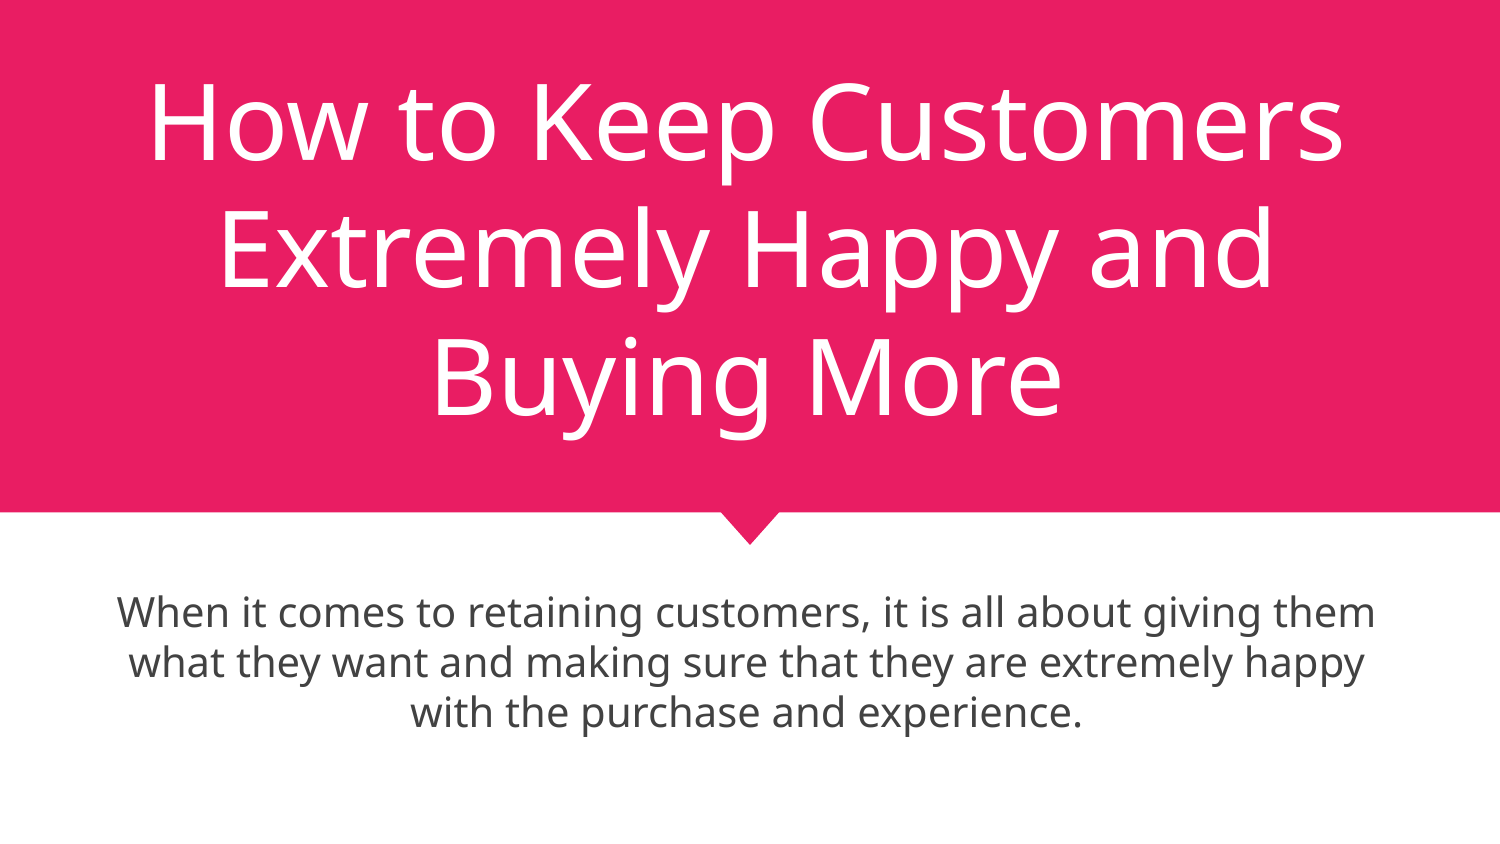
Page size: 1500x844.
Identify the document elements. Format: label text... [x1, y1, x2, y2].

subtitle When it comes to retaining customers, it is all about giving them what they want and making sure that they are extremely happy with the purchase and experience. [67, 557, 1427, 765]
title How to Keep Customers Extremely Happy and Buying More [67, 105, 1427, 452]
